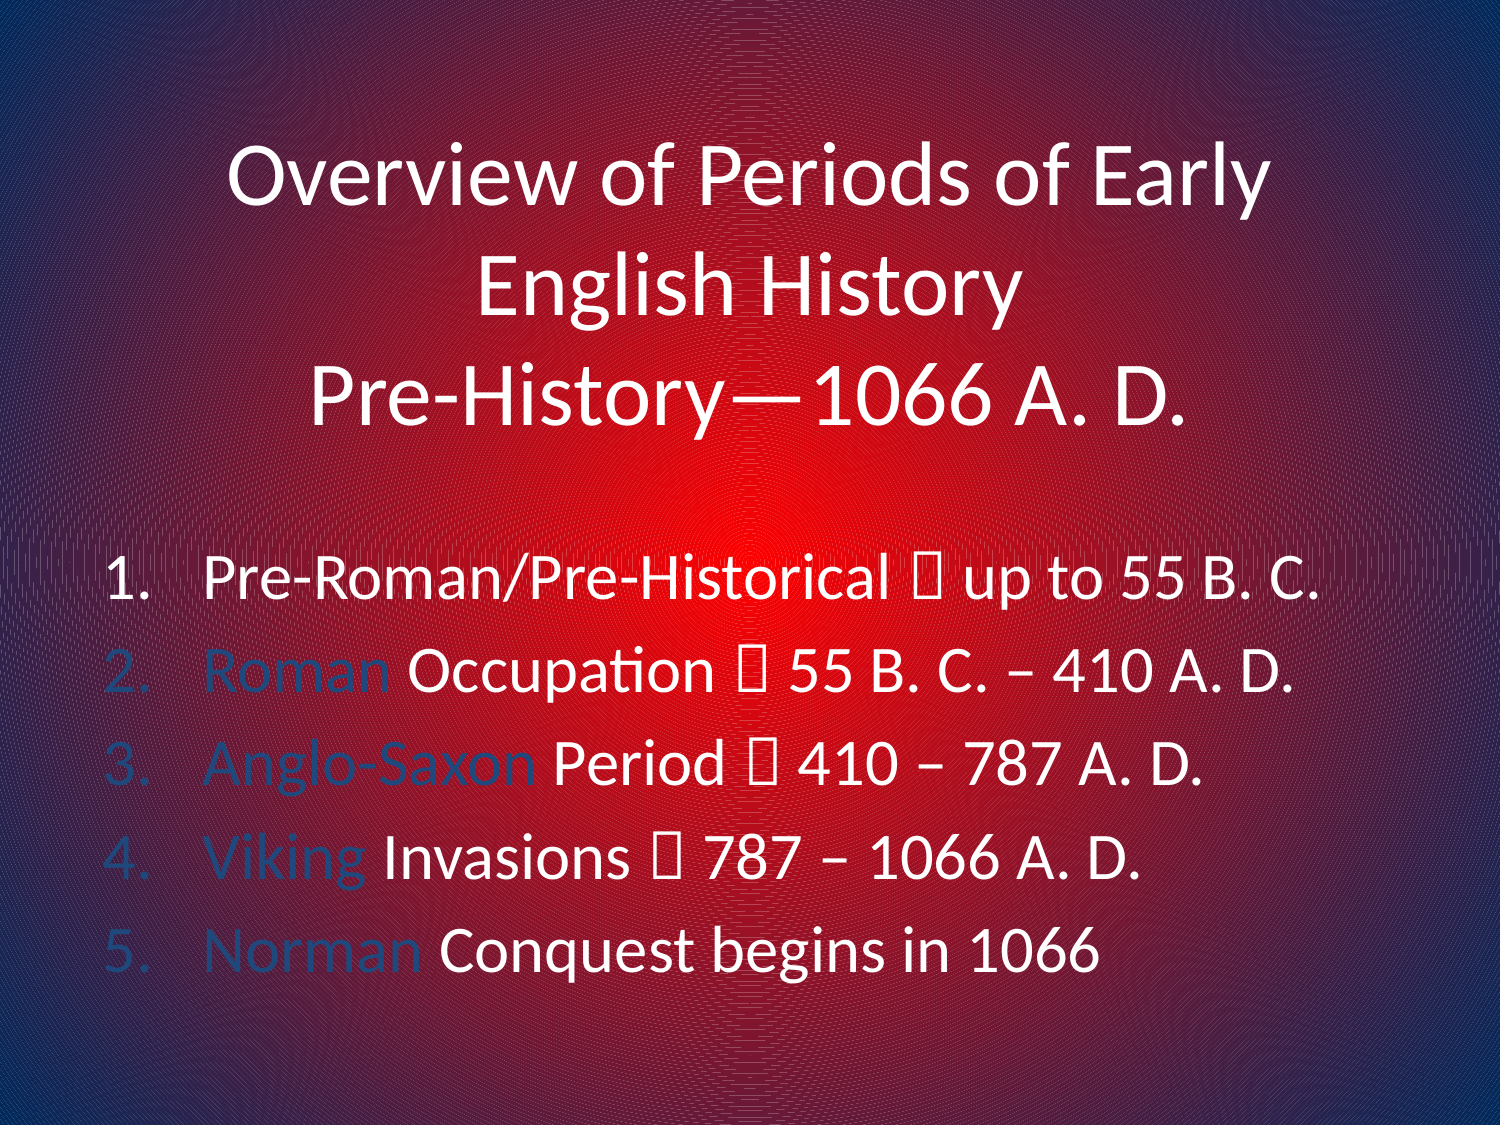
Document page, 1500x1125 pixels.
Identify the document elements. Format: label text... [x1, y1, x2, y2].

title Overview of Periods of Early English History Pre-History—1066 A. D. [75, 45, 1425, 513]
list Pre-Roman/Pre-Historical  up to 55 B. C. Roman Occupation  55 B. C. – 410 A. D. Anglo-Saxon Period  410 – 787 A. D. Viking Invasions  787 – 1066 A. D. Norman Conquest begins in 1066 [87, 525, 1438, 1050]
